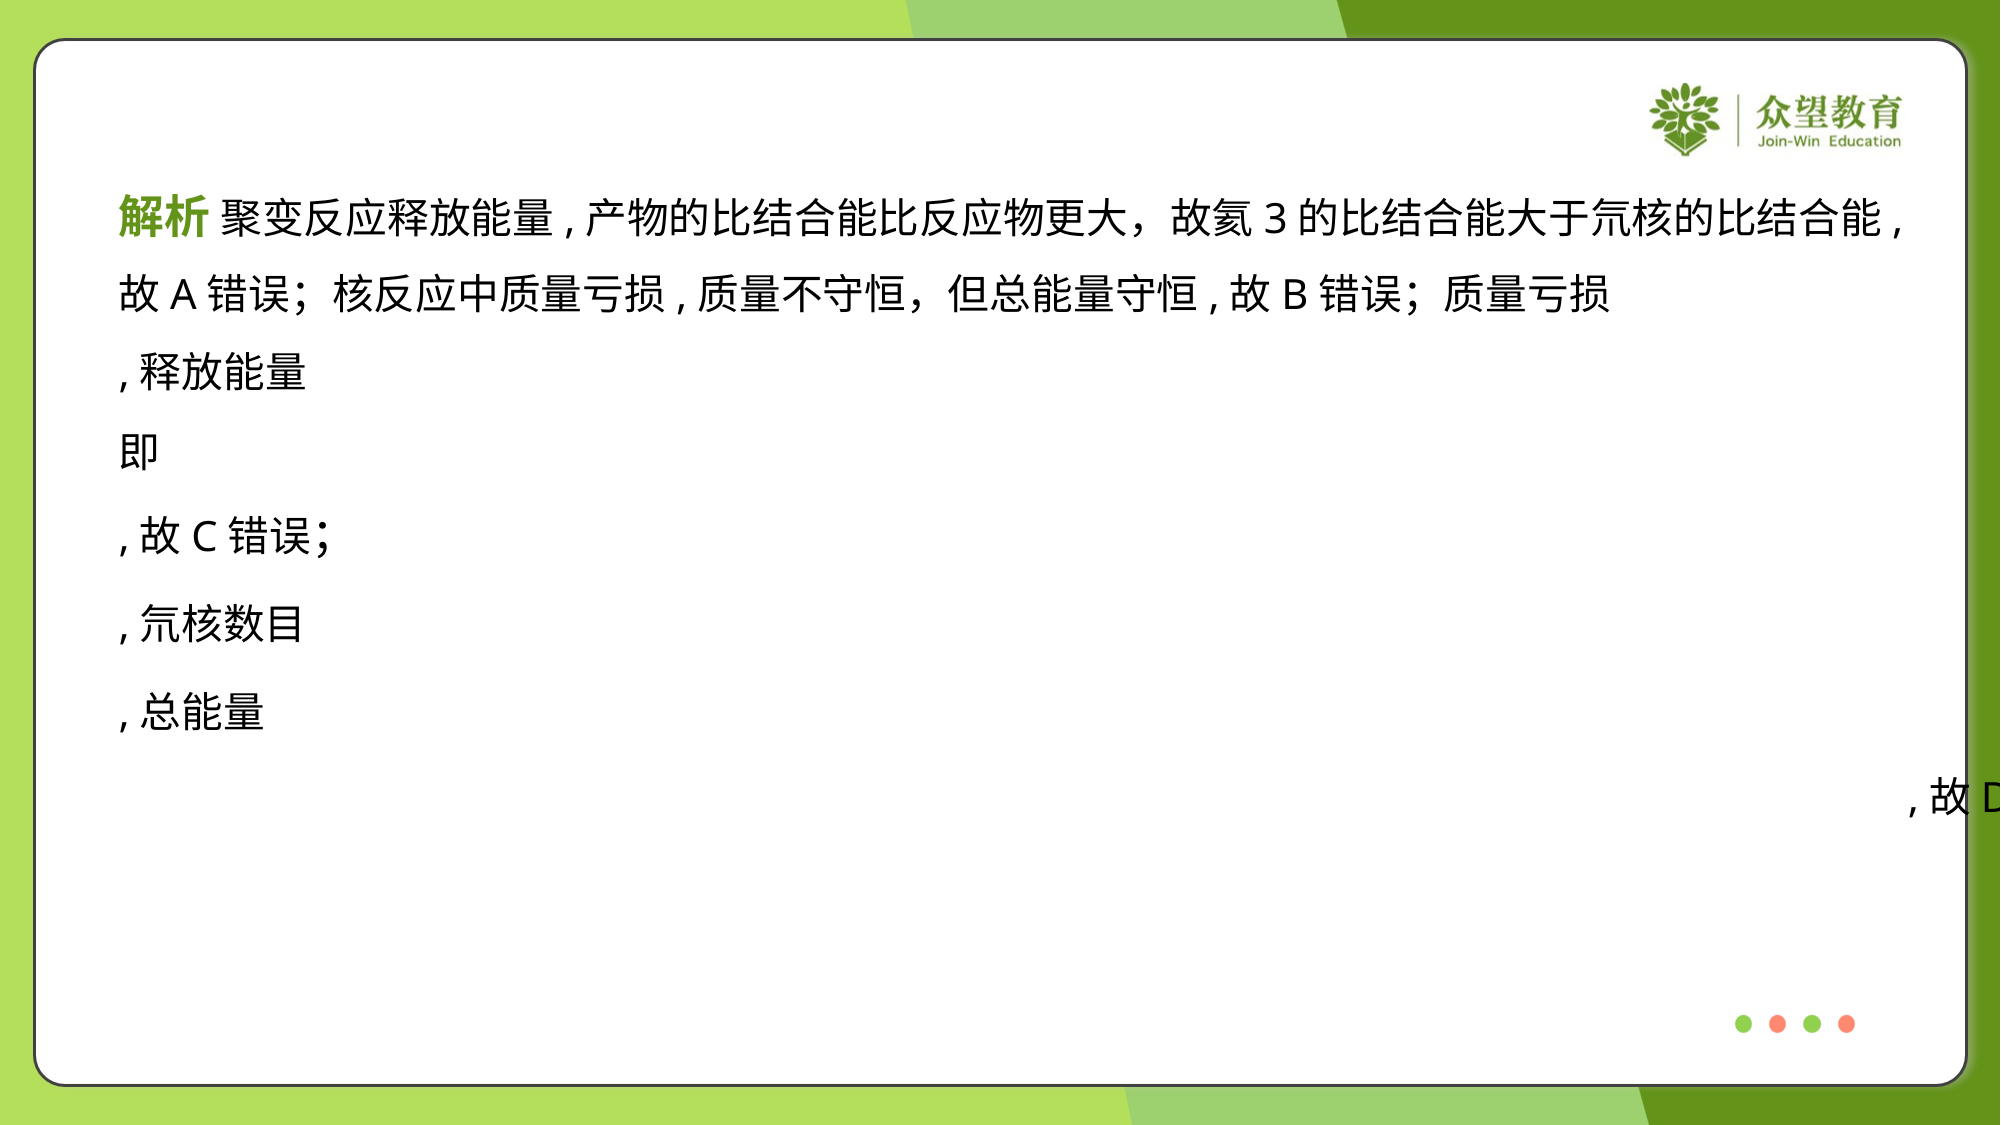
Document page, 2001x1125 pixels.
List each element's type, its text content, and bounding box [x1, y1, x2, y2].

text_box 解析 聚变反应释放能量,产物的比结合能比反应物更大，故氦3的比结合能大于氘核的比结合能, 故A错误；核反应中质量亏损,质量不守恒，但总能量守恒,故B错误；质量亏损 [118, 159, 1883, 318]
picture [1988, 785, 2000, 809]
picture [0, 0, 2000, 1125]
